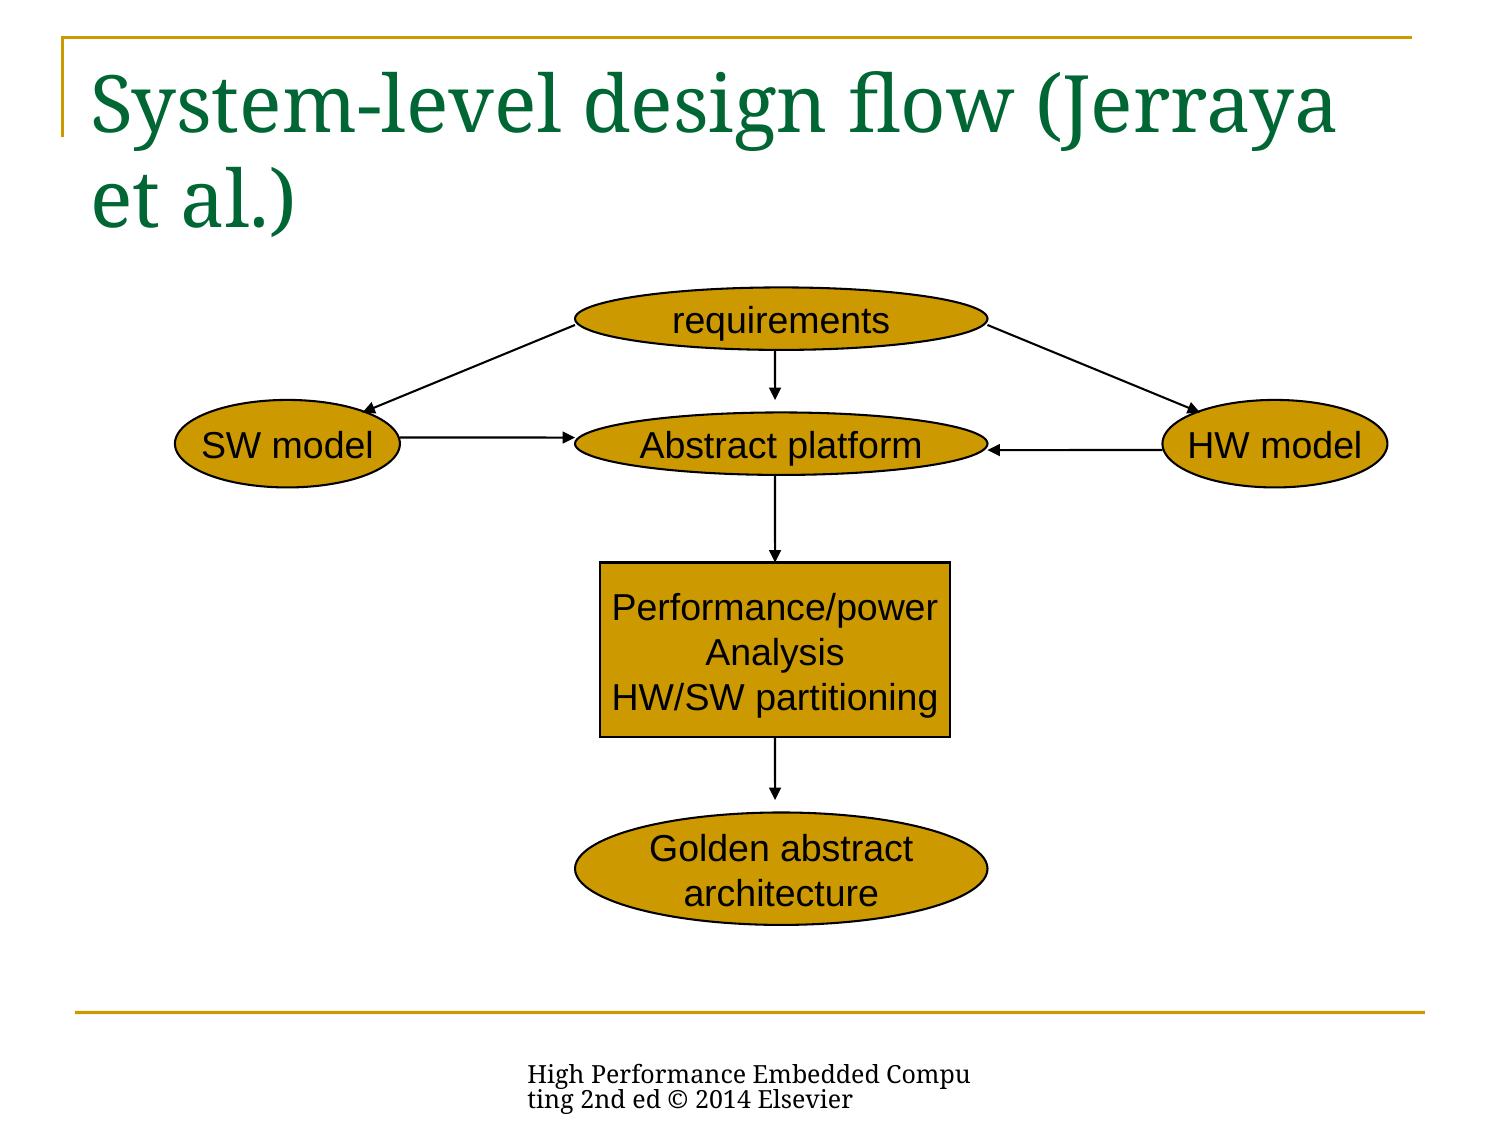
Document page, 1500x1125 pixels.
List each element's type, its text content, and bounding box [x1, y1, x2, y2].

footer High Performance Embedded Computing 2nd ed © 2014 Elsevier [512, 1025, 988, 1100]
text_box SW model [174, 399, 400, 488]
text_box Performance/power Analysis HW/SW partitioning [600, 562, 950, 738]
text_box [987, 443, 1163, 457]
text_box [987, 324, 1201, 414]
text_box [399, 431, 575, 444]
text_box [768, 737, 782, 800]
text_box [768, 474, 782, 563]
text_box requirements [575, 287, 988, 350]
text_box [362, 324, 576, 414]
title System-level design flow (Jerraya et al.) [75, 45, 1425, 233]
text_box HW model [1162, 399, 1388, 488]
text_box Golden abstract architecture [575, 812, 988, 925]
text_box [768, 349, 782, 400]
text_box Abstract platform [575, 412, 988, 475]
